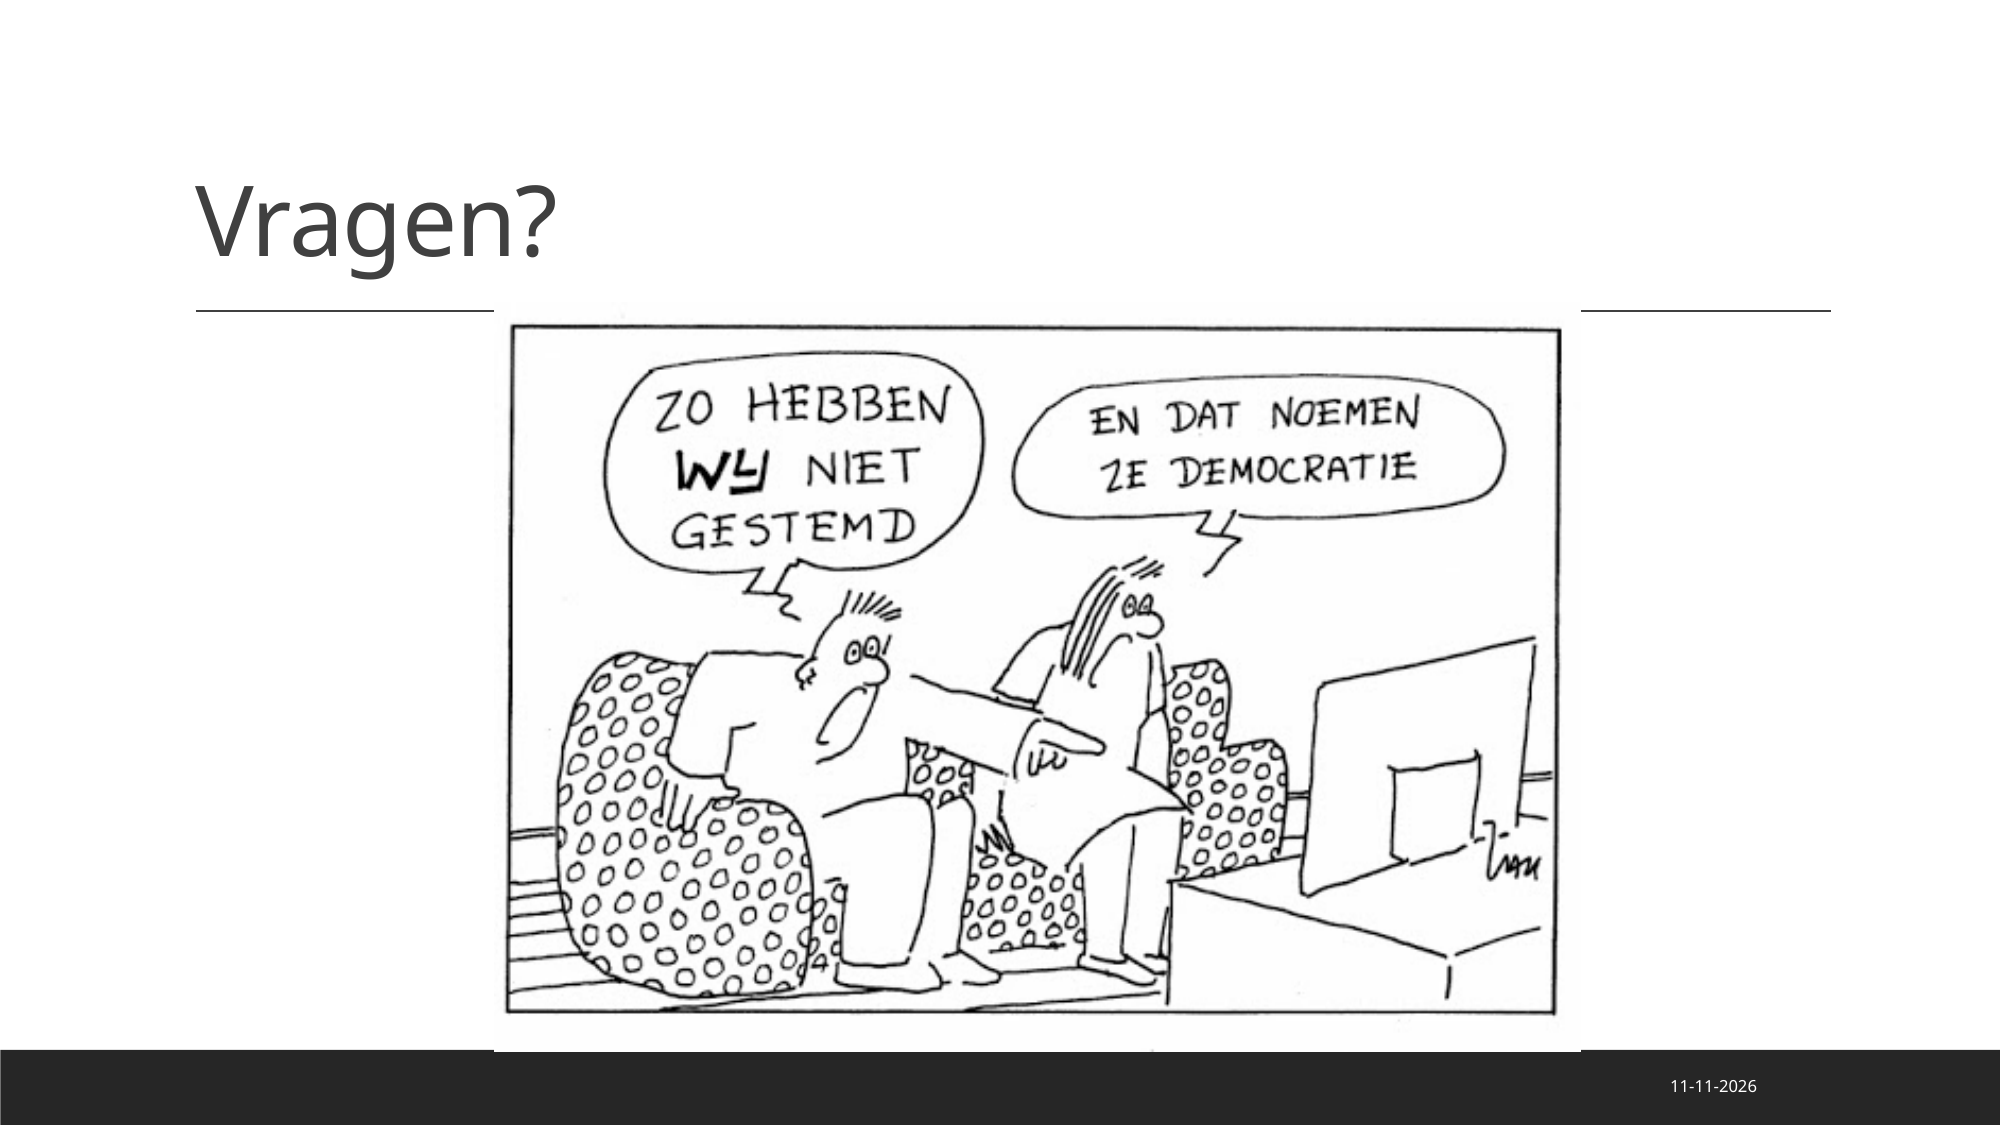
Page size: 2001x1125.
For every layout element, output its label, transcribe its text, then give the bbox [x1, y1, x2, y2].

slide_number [1348, 1057, 1773, 1118]
title Vragen? [180, 47, 1830, 285]
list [494, 301, 1582, 1052]
